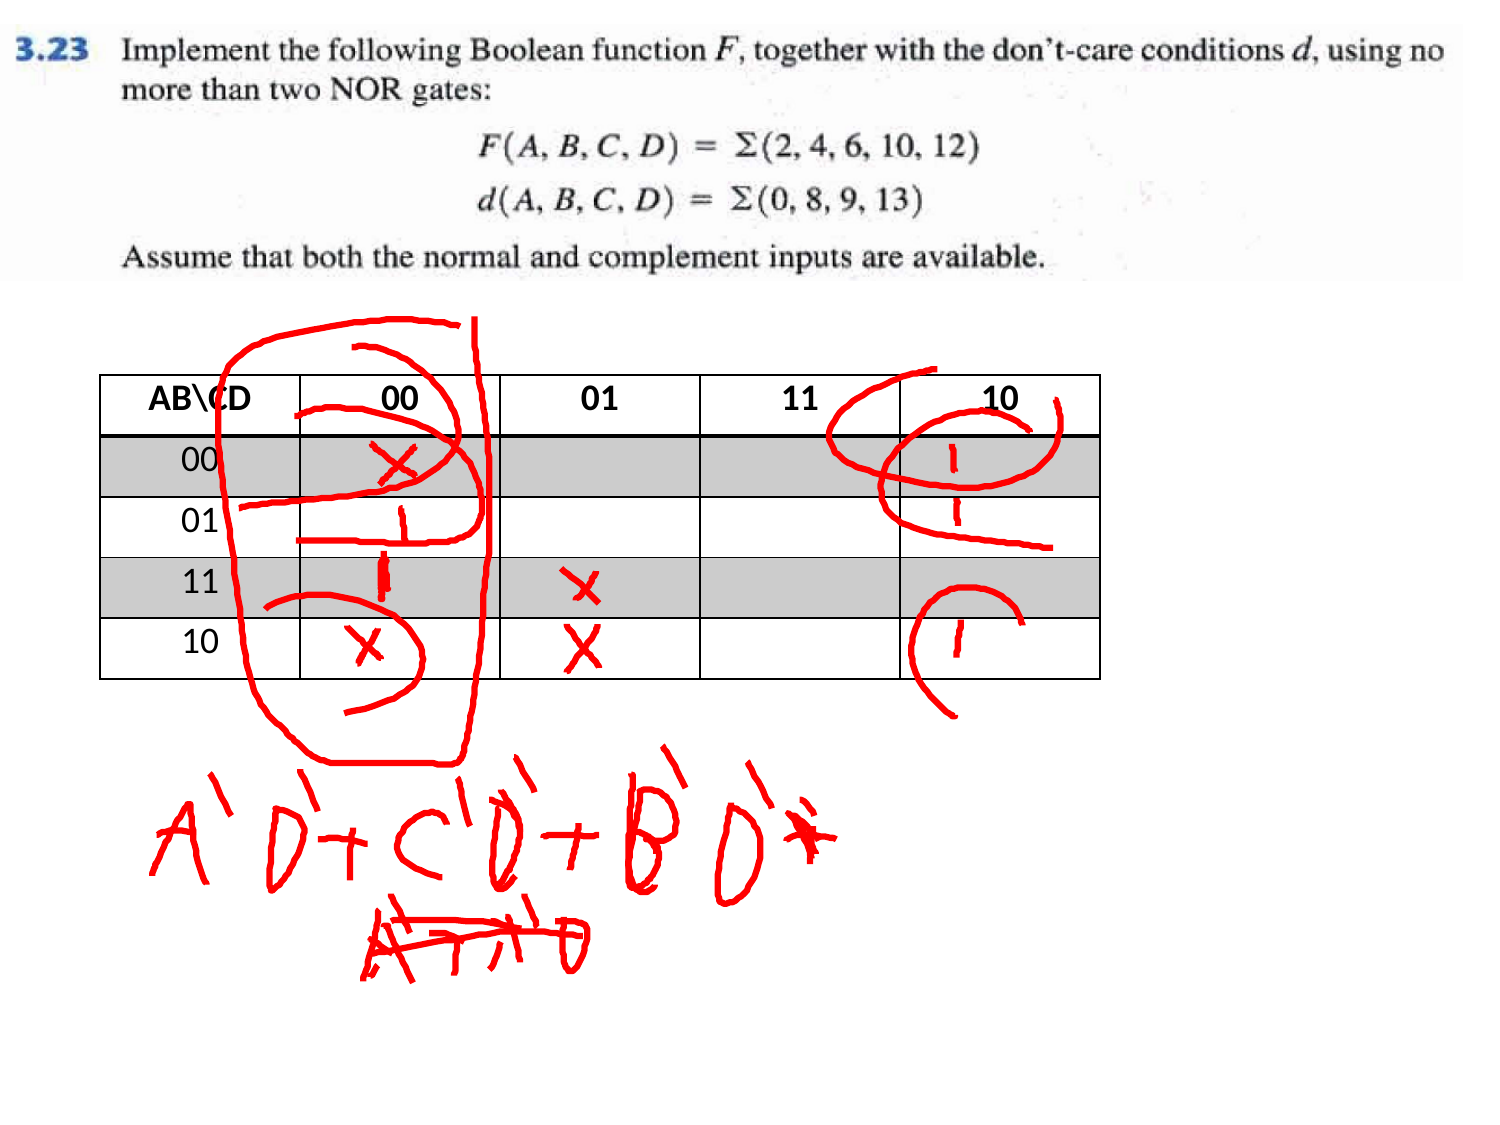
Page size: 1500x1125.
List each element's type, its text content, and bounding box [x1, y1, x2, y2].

table_cell [490, 498, 499, 557]
text_box [789, 815, 820, 842]
text_box [799, 799, 816, 817]
table_cell [501, 558, 699, 617]
text_box [349, 843, 353, 881]
text_box [574, 589, 585, 601]
table_cell [477, 619, 499, 678]
table_cell 01 [101, 498, 232, 557]
table_cell [489, 438, 499, 496]
text_box [566, 623, 600, 668]
table_cell [901, 498, 1099, 557]
text_box [716, 802, 761, 905]
text_box [268, 807, 306, 892]
text_box [746, 761, 773, 809]
text_box [514, 756, 536, 793]
text_box [317, 837, 368, 845]
text_box [569, 837, 578, 871]
text_box [151, 833, 208, 885]
text_box [370, 930, 583, 955]
text_box [390, 893, 404, 919]
text_box [369, 964, 379, 977]
text_box [497, 789, 521, 888]
text_box [634, 876, 656, 893]
text_box [488, 943, 502, 971]
table_cell [501, 619, 699, 678]
table_cell [701, 558, 899, 617]
text_box [299, 769, 319, 812]
table_cell 00 [101, 438, 223, 496]
table_cell [901, 619, 918, 678]
table_header 10 [968, 376, 1099, 434]
text_box [787, 812, 813, 859]
text_box [404, 923, 411, 934]
text_box [456, 777, 471, 827]
text_box [453, 947, 458, 976]
text_box [585, 571, 597, 589]
text_box [208, 772, 232, 817]
table_cell [901, 558, 1099, 617]
table_cell [984, 619, 1099, 678]
table_cell [501, 438, 699, 496]
text_box [566, 648, 584, 673]
text_box [785, 834, 801, 841]
table_cell [484, 558, 499, 617]
picture [0, 24, 1463, 281]
text_box [171, 803, 195, 831]
table_cell 11 [101, 558, 239, 617]
text_box [491, 809, 517, 890]
text_box [576, 823, 580, 834]
text_box [560, 567, 600, 604]
text_box [627, 773, 660, 889]
table_cell [701, 438, 881, 496]
text_box [828, 368, 1062, 489]
text_box [583, 624, 599, 648]
table_header 00 [480, 376, 499, 434]
text_box [555, 916, 589, 972]
text_box [632, 798, 646, 834]
text_box [816, 834, 837, 841]
text_box [156, 829, 197, 836]
text_box [217, 316, 490, 766]
text_box [638, 788, 678, 842]
text_box [396, 952, 414, 984]
text_box [489, 798, 500, 811]
text_box [396, 810, 448, 879]
table_cell [701, 498, 899, 557]
table_cell 10 [101, 619, 249, 678]
text_box [505, 916, 513, 926]
text_box [523, 893, 539, 928]
text_box [350, 827, 354, 839]
text_box [390, 919, 522, 930]
text_box [382, 925, 398, 949]
table_cell [701, 619, 899, 678]
text_box [910, 586, 1024, 718]
text_box [542, 834, 600, 838]
table_cell [501, 498, 699, 557]
text_box [807, 834, 816, 841]
table_header 01 [501, 376, 699, 434]
text_box [798, 824, 817, 854]
text_box [362, 909, 380, 982]
text_box [513, 942, 521, 963]
text_box [879, 470, 1054, 549]
text_box [429, 932, 458, 939]
table_cell [1038, 438, 1099, 496]
text_box [661, 745, 687, 789]
text_box [375, 941, 388, 950]
table_header 11 [701, 376, 899, 434]
table_header AB\CD [101, 376, 222, 434]
